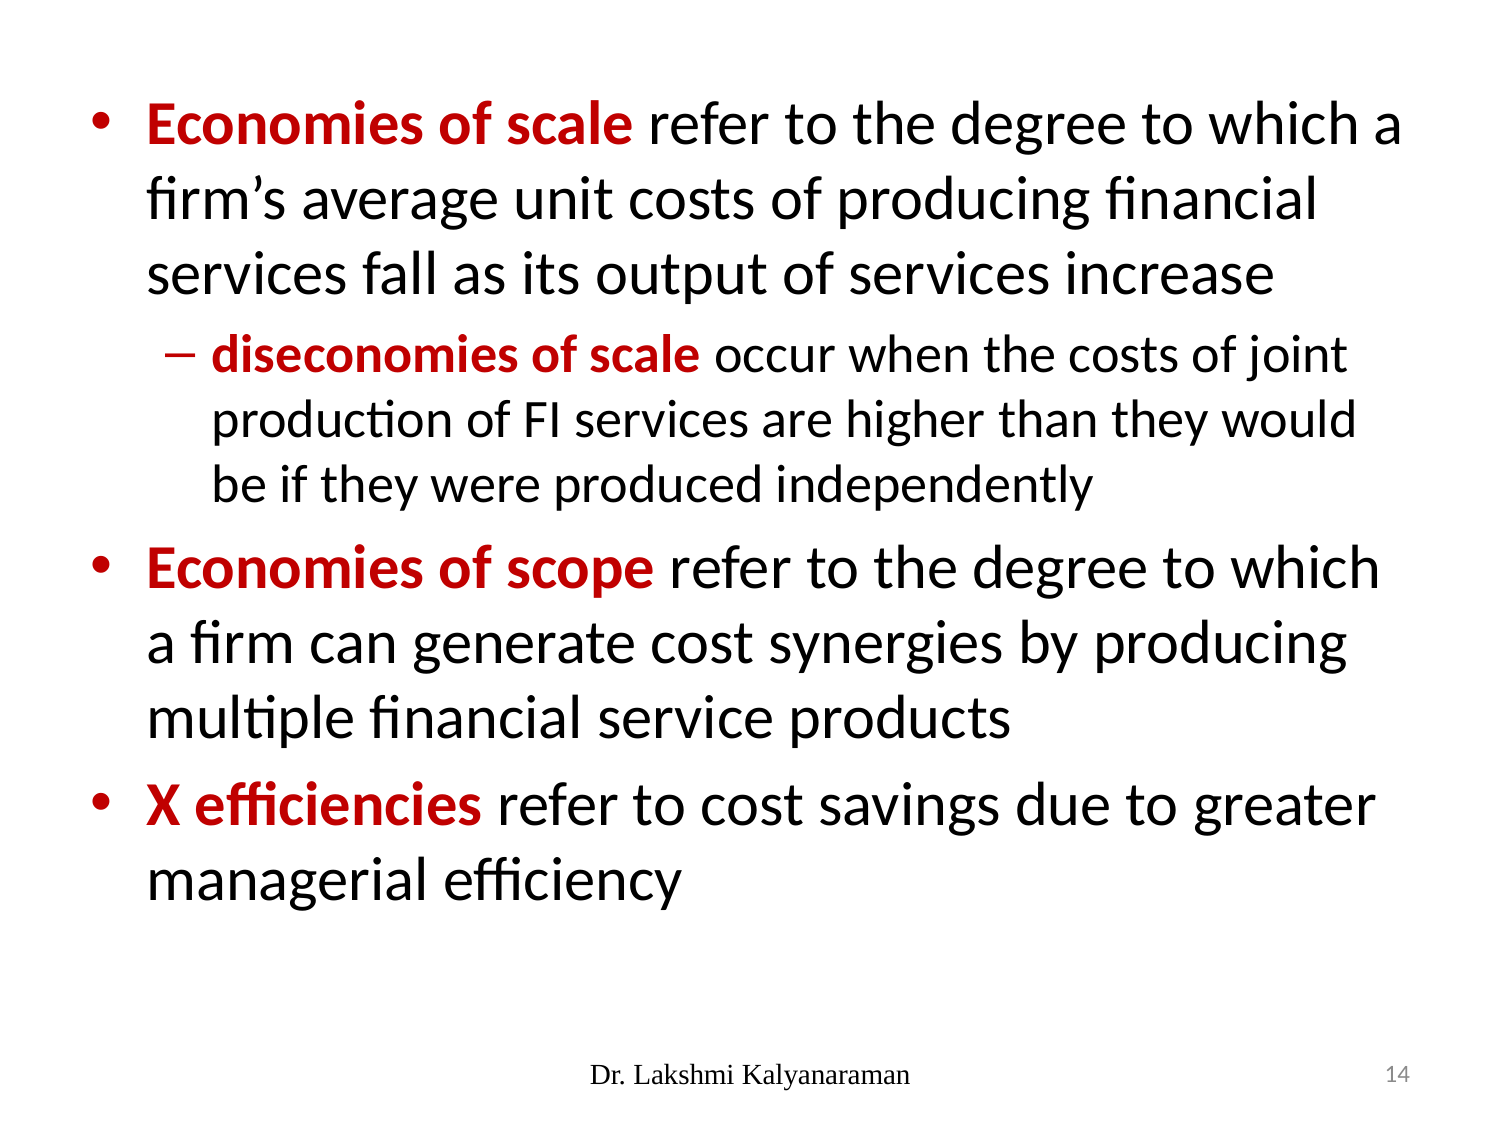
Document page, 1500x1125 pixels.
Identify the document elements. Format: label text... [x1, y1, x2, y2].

footer Dr. Lakshmi Kalyanaraman [512, 1042, 988, 1103]
list Economies of scale refer to the degree to which a firm’s average unit costs of producing financial services fall as its output of services increase diseconomies of scale occur when the costs of joint production of FI services are higher than they would be if they were produced independently Economies of scope refer to the degree to which a firm can generate cost synergies by producing multiple financial service products X efficiencies refer to cost savings due to greater managerial efficiency [75, 75, 1425, 1038]
slide_number 14 [1074, 1042, 1425, 1103]
